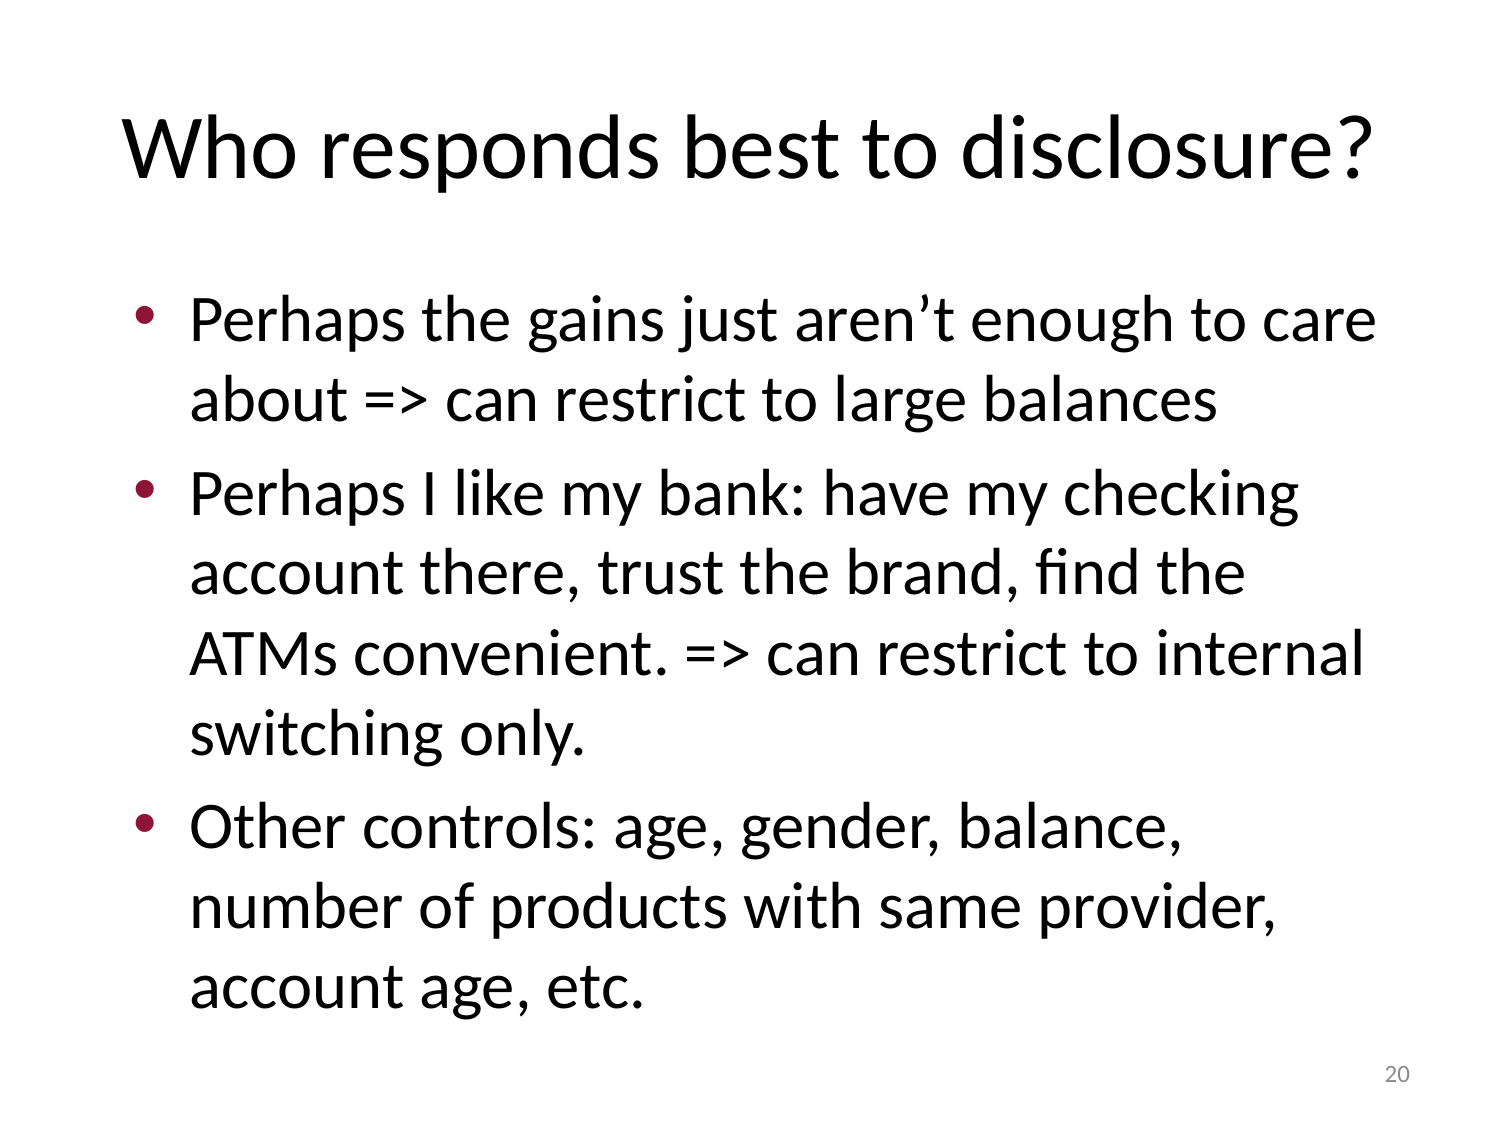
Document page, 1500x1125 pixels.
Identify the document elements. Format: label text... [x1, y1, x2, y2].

title Who responds best to disclosure? [0, 47, 1500, 237]
list Perhaps the gains just aren’t enough to care about => can restrict to large balances Perhaps I like my bank: have my checking account there, trust the brand, find the ATMs convenient. => can restrict to internal switching only. Other controls: age, gender, balance, number of products with same provider, account age, etc. [118, 267, 1425, 1077]
slide_number 20 [1074, 1042, 1425, 1103]
